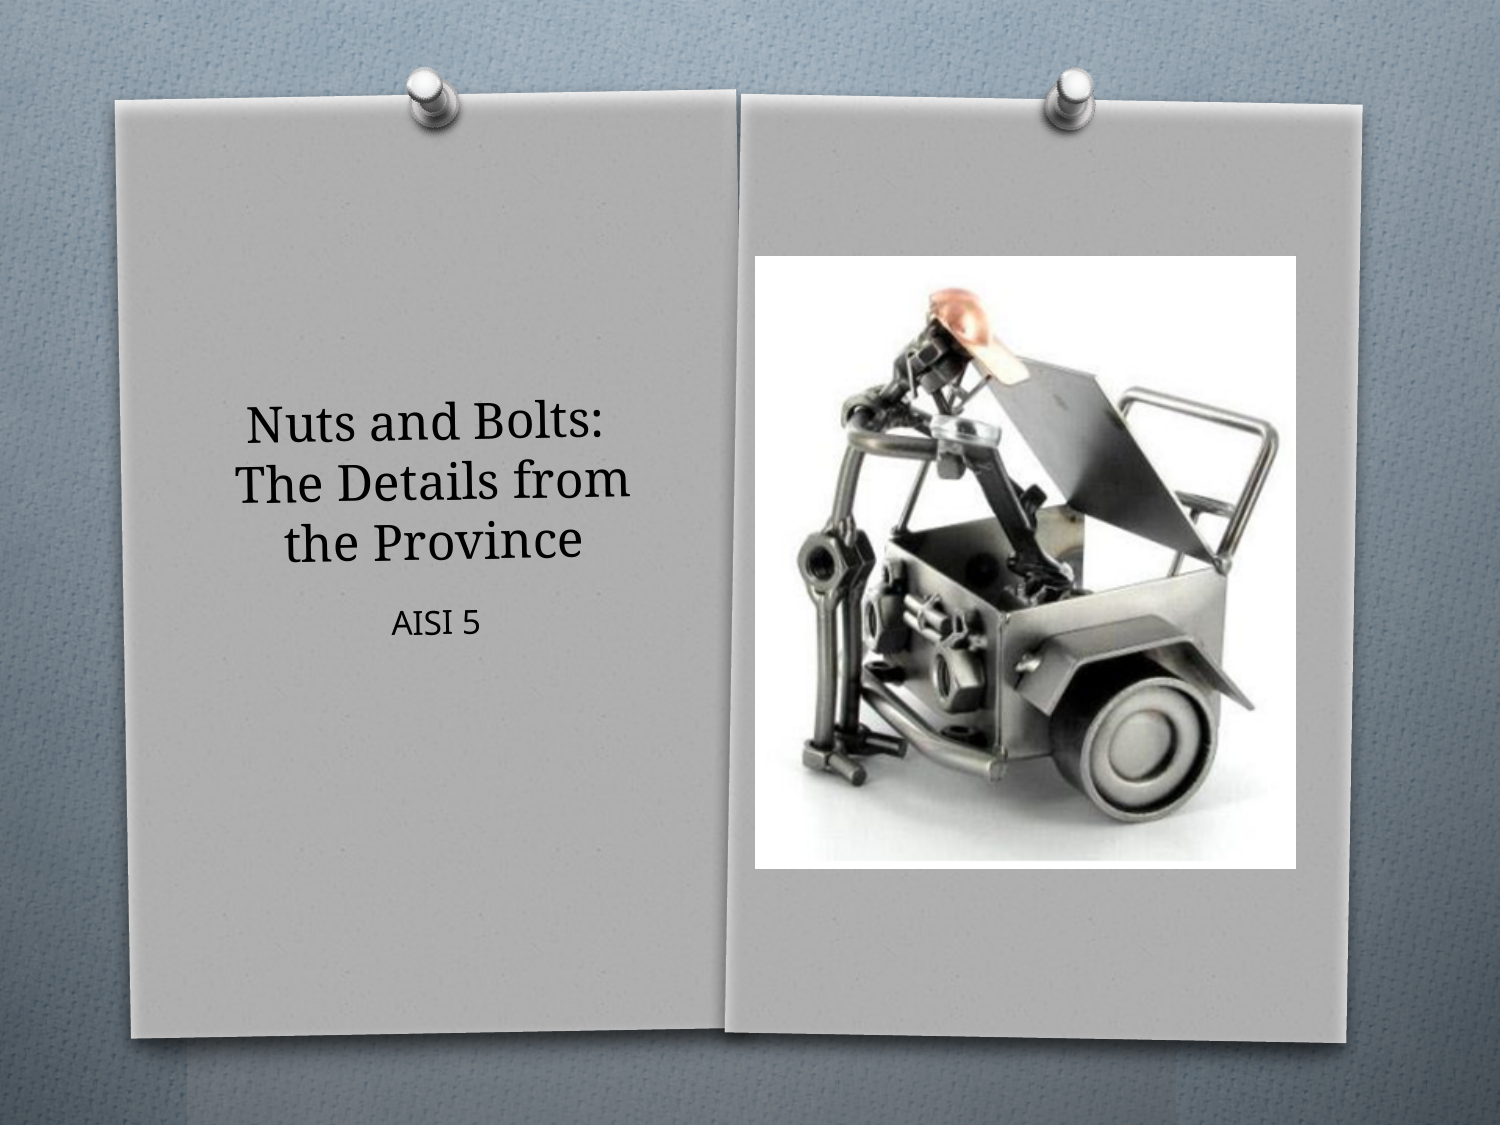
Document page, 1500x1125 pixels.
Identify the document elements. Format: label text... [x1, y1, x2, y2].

picture [754, 255, 1296, 869]
title Nuts and Bolts: The Details from the Province [179, 327, 687, 582]
picture [1016, 41, 1138, 162]
picture [375, 33, 497, 157]
list AISI 5 [186, 589, 692, 944]
